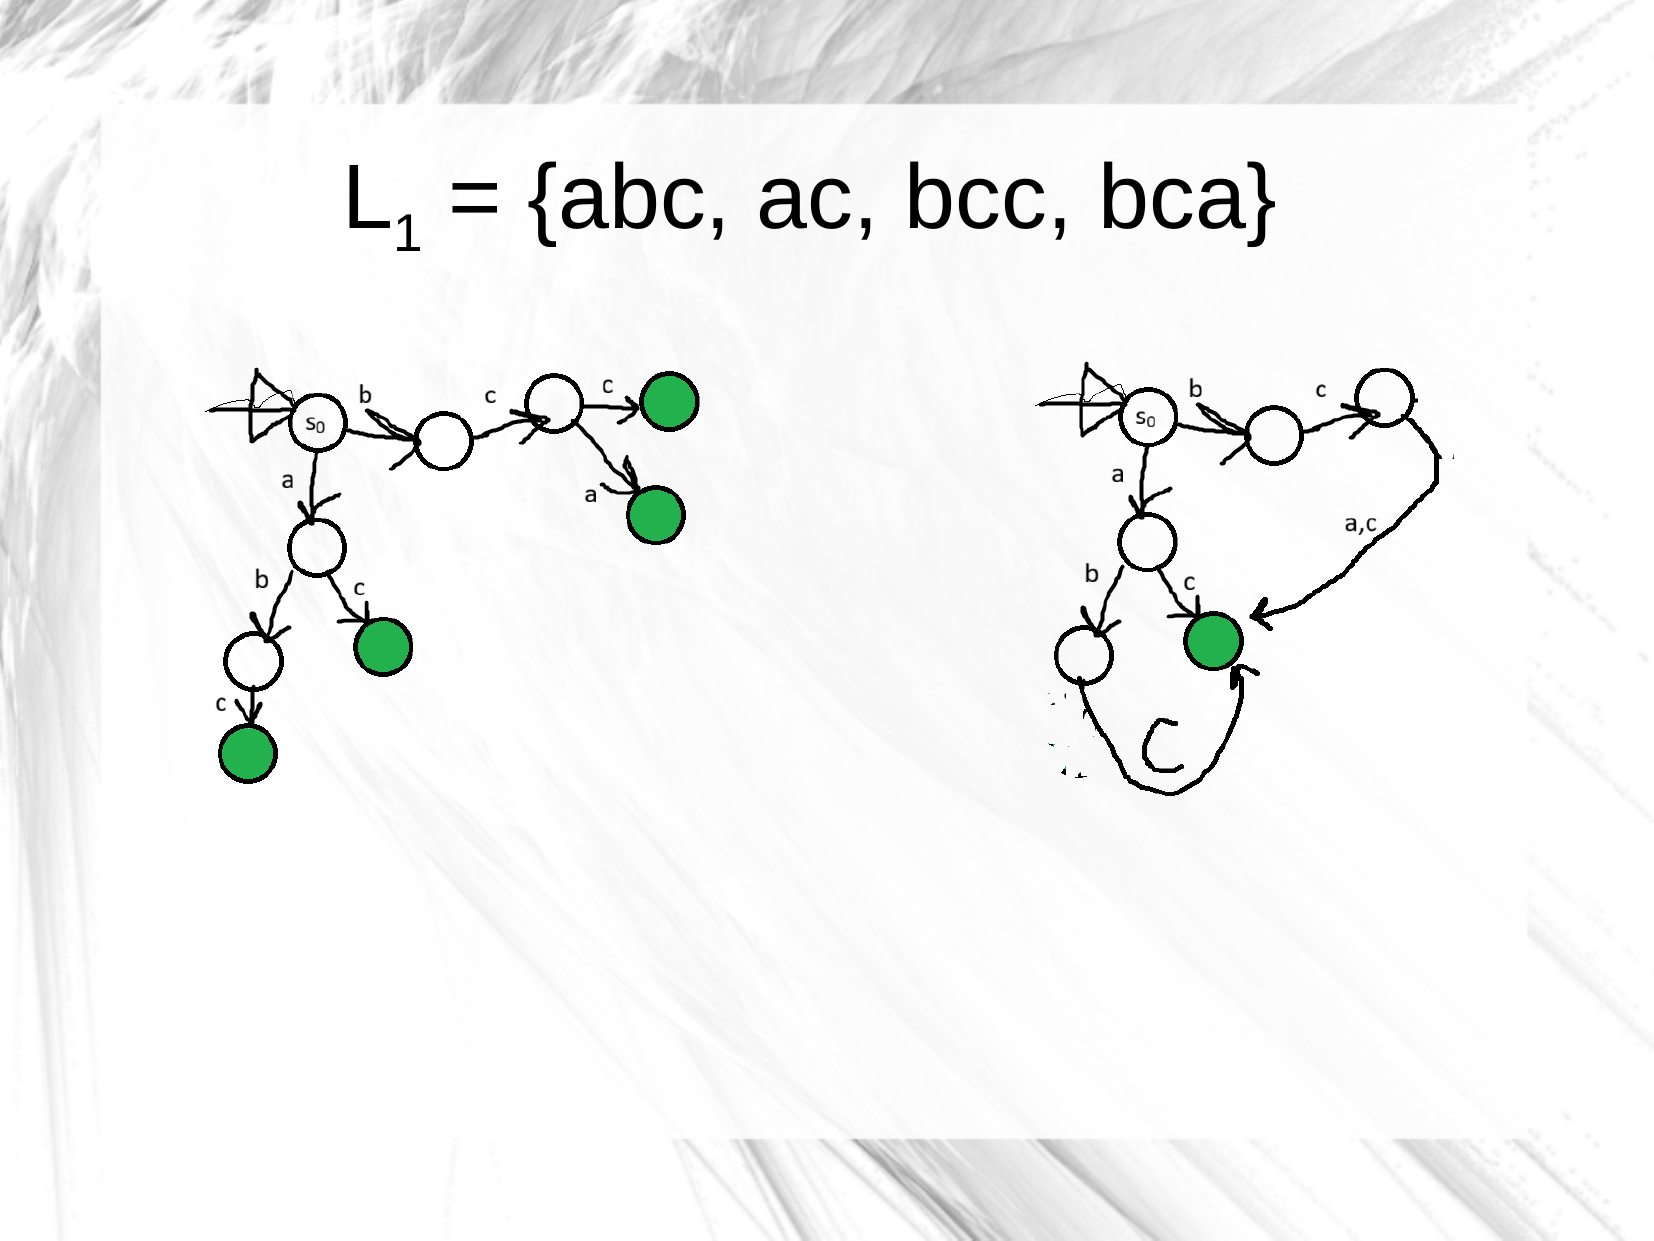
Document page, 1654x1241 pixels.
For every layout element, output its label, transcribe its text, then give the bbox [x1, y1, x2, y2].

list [173, 319, 1513, 943]
picture [0, 0, 1654, 1241]
title L1 = {abc, ac, bcc, bca} [118, 112, 1504, 278]
